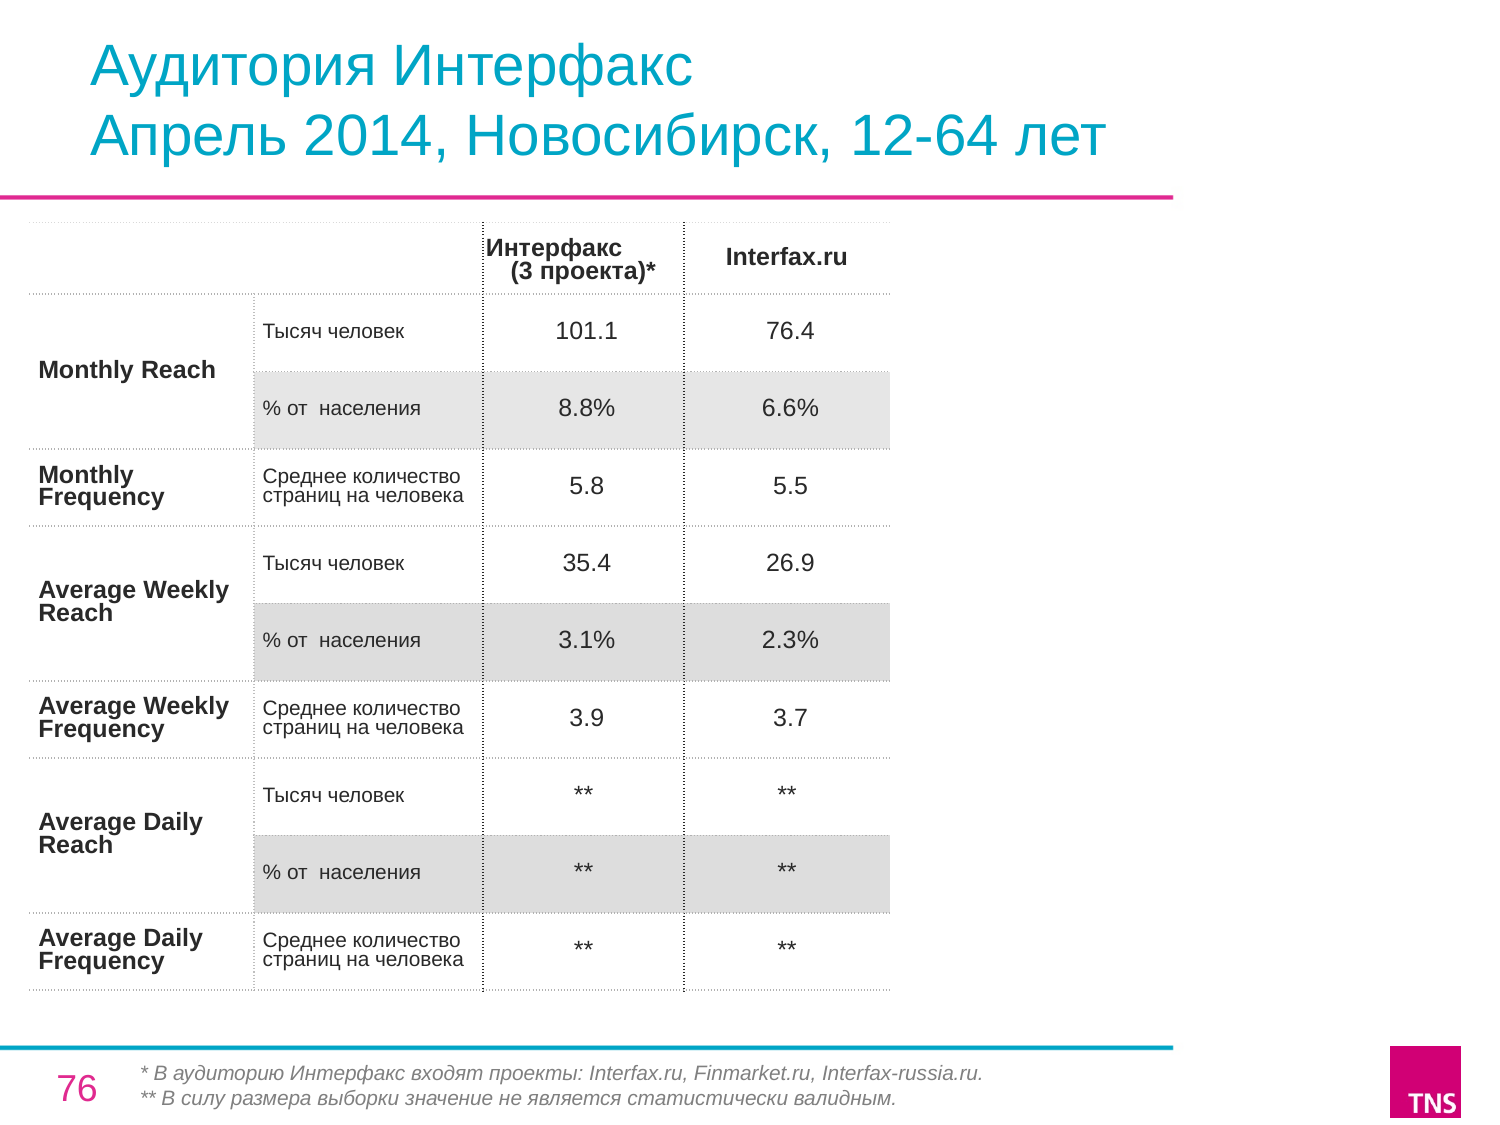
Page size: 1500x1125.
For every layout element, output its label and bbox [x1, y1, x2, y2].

slide_number [40, 1055, 392, 1125]
picture [0, 0, 1500, 1125]
text_box [124, 1052, 1463, 1117]
table_header [29, 223, 890, 294]
table_cell [29, 294, 890, 990]
title [74, 8, 1476, 187]
